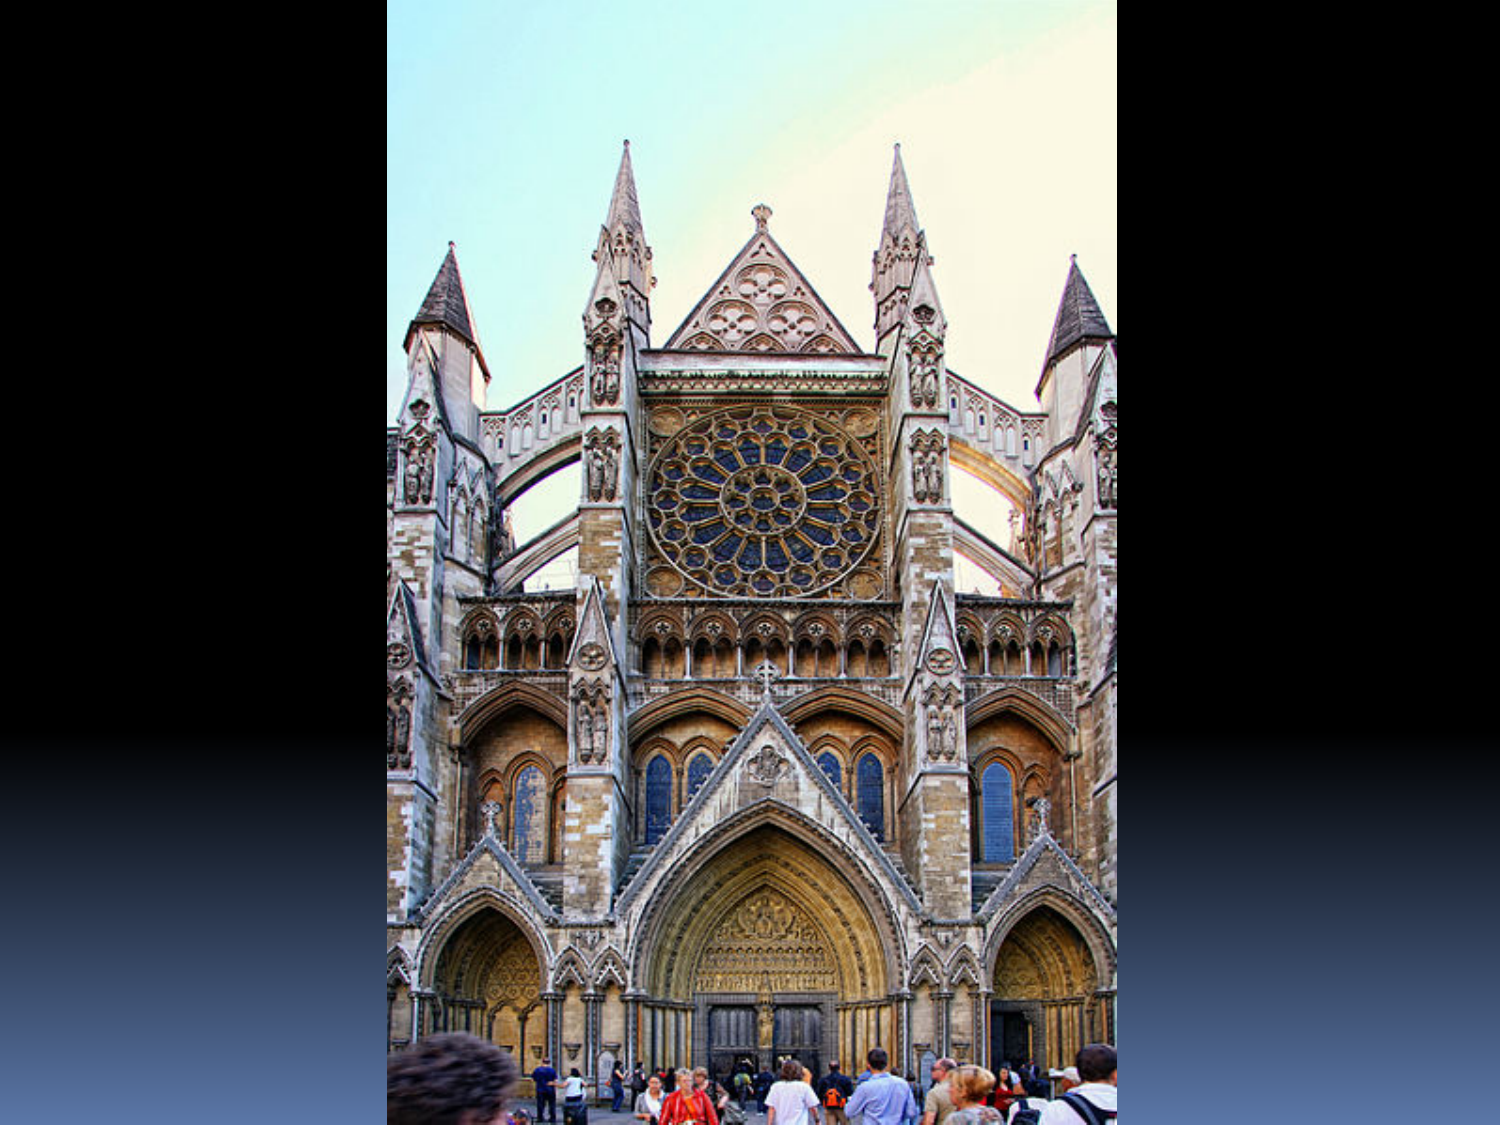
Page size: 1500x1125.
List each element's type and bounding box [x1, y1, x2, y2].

picture [386, 0, 1117, 1125]
